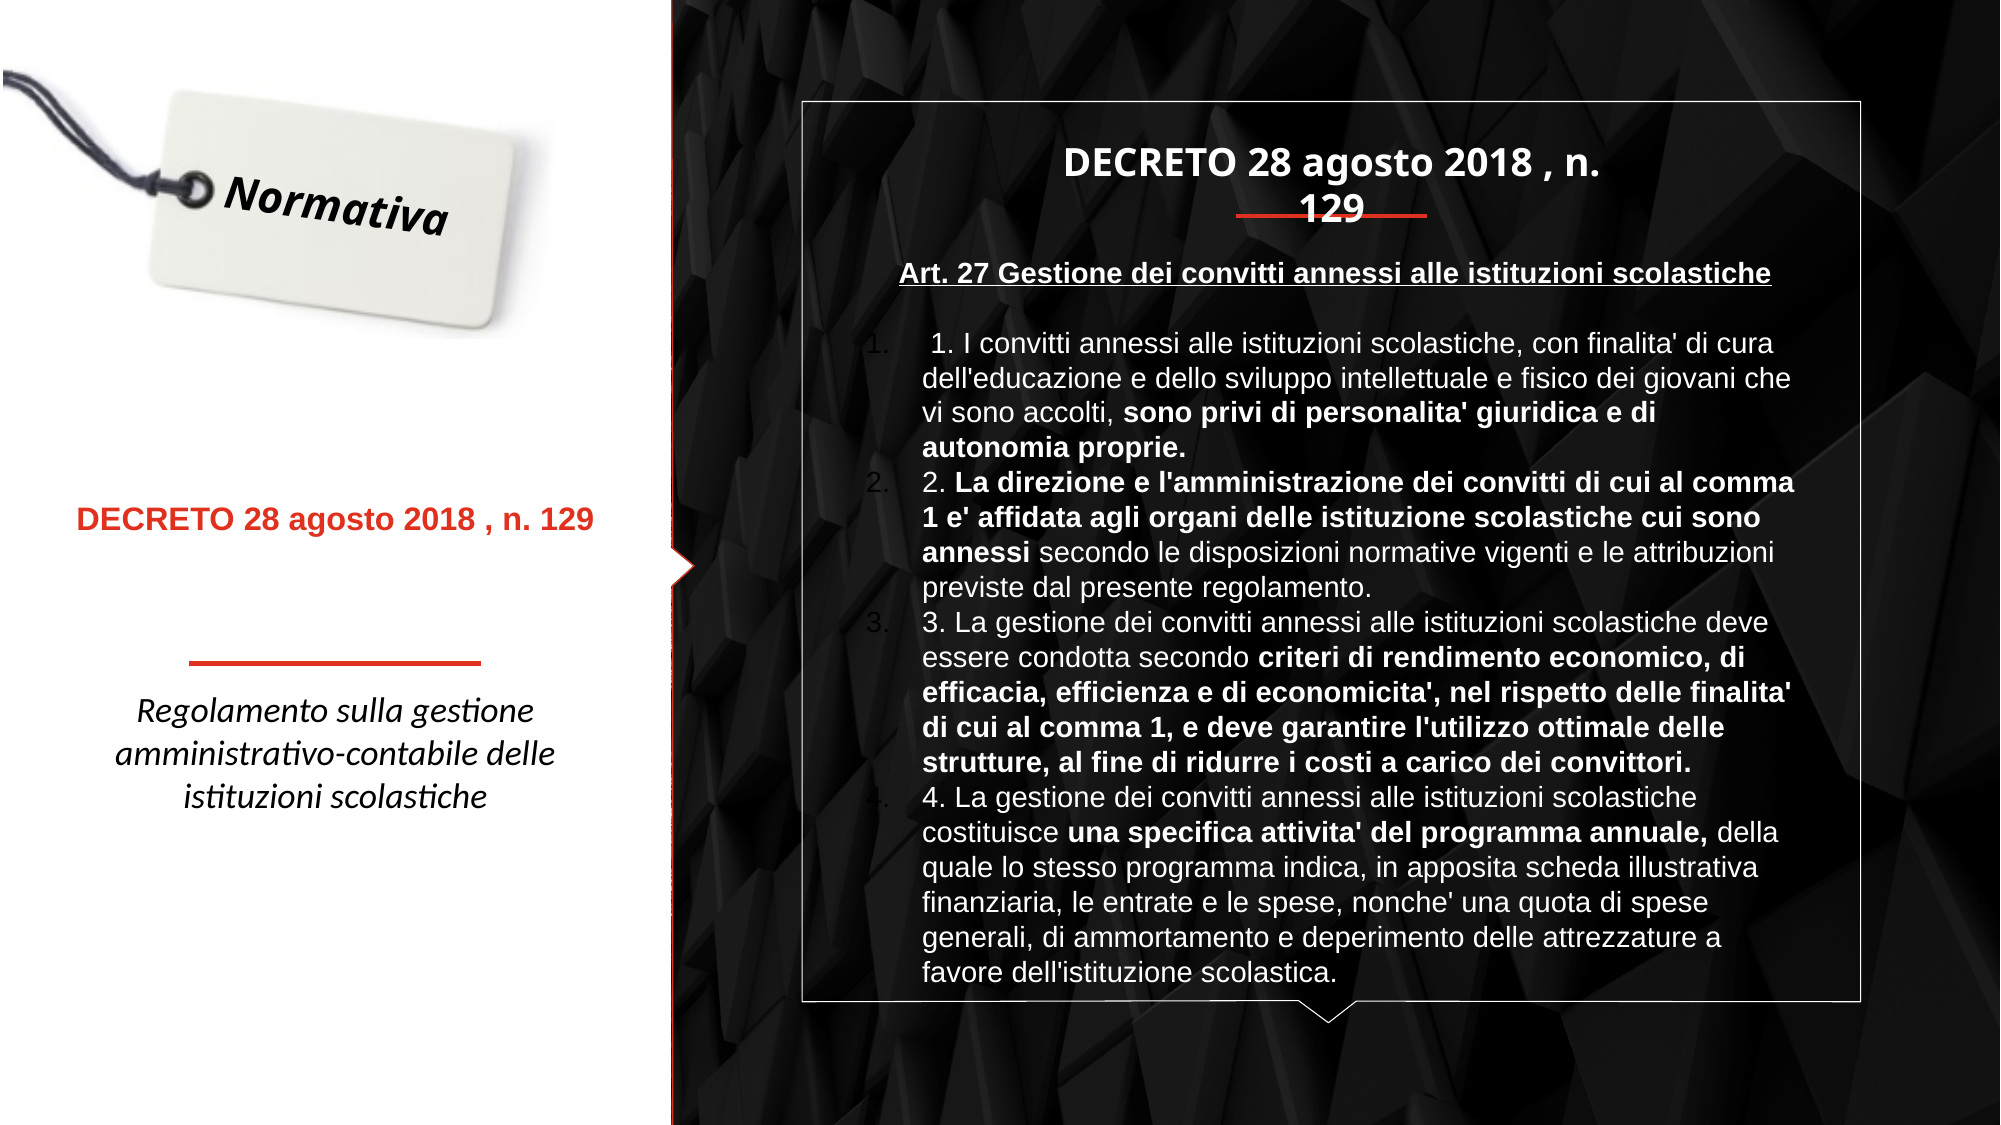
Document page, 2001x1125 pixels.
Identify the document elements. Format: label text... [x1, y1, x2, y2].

picture [671, 0, 2000, 1125]
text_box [3, 48, 584, 339]
title DECRETO 28 agosto 2018 , n. 129 Regolamento sulla gestione amministrativo-contabile delle istituzioni scolastiche [58, 454, 613, 857]
